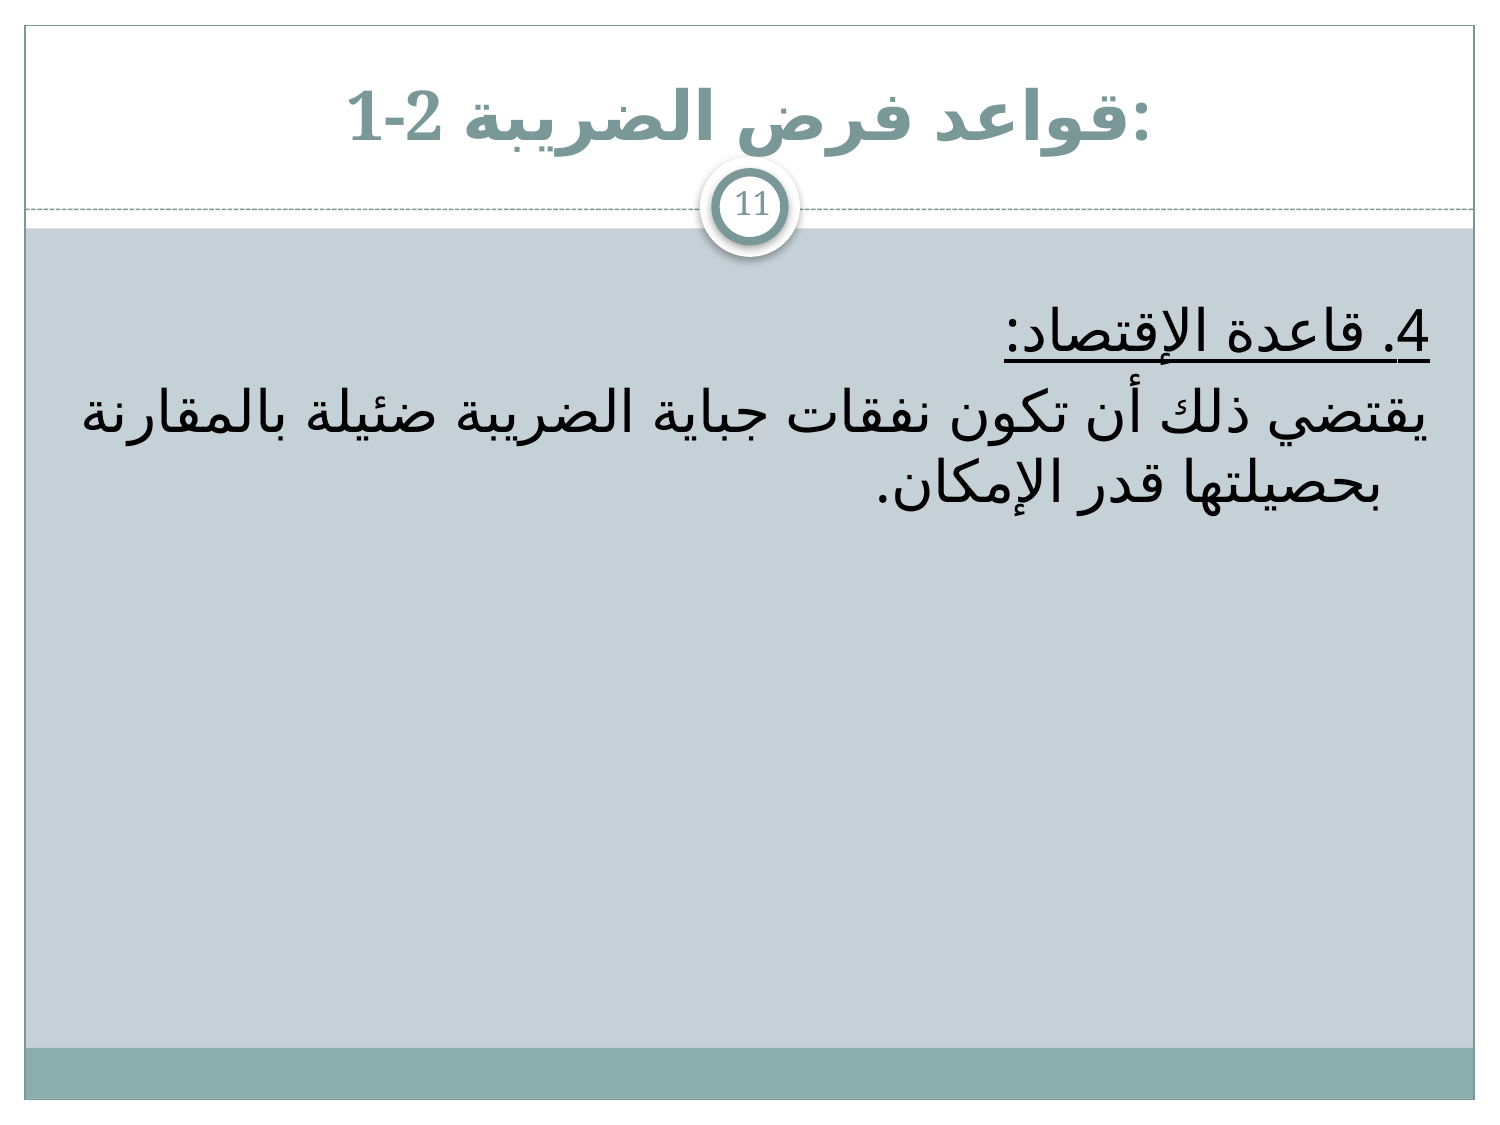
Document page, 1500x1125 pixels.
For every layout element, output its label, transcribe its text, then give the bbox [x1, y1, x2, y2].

title 1-2 قواعد فرض الضريبة: [49, 37, 1450, 162]
slide_number 11 [715, 168, 791, 241]
list 4. قاعدة الإقتصاد: يقتضي ذلك أن تكون نفقات جباية الضريبة ضئيلة بالمقارنة بحصيلتها قدر الإمكان. [49, 250, 1445, 1001]
